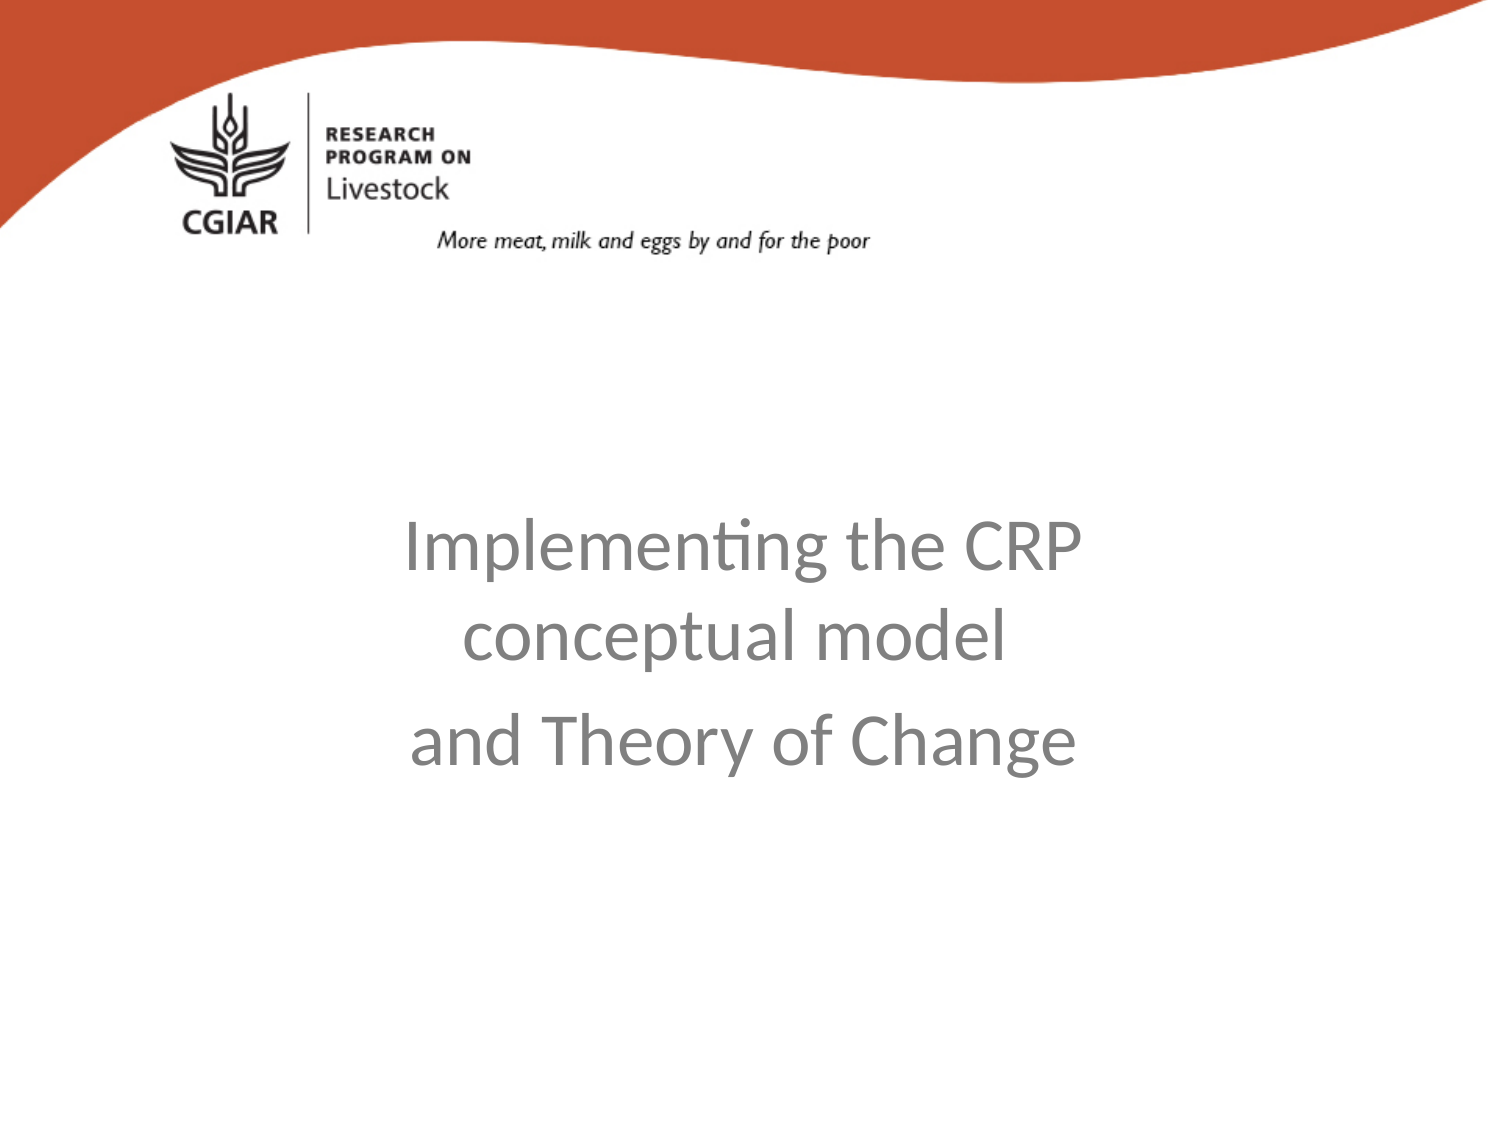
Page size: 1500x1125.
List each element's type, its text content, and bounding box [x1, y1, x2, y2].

list Implementing the CRP conceptual model and Theory of Change [225, 487, 1263, 888]
picture [0, 0, 1500, 272]
